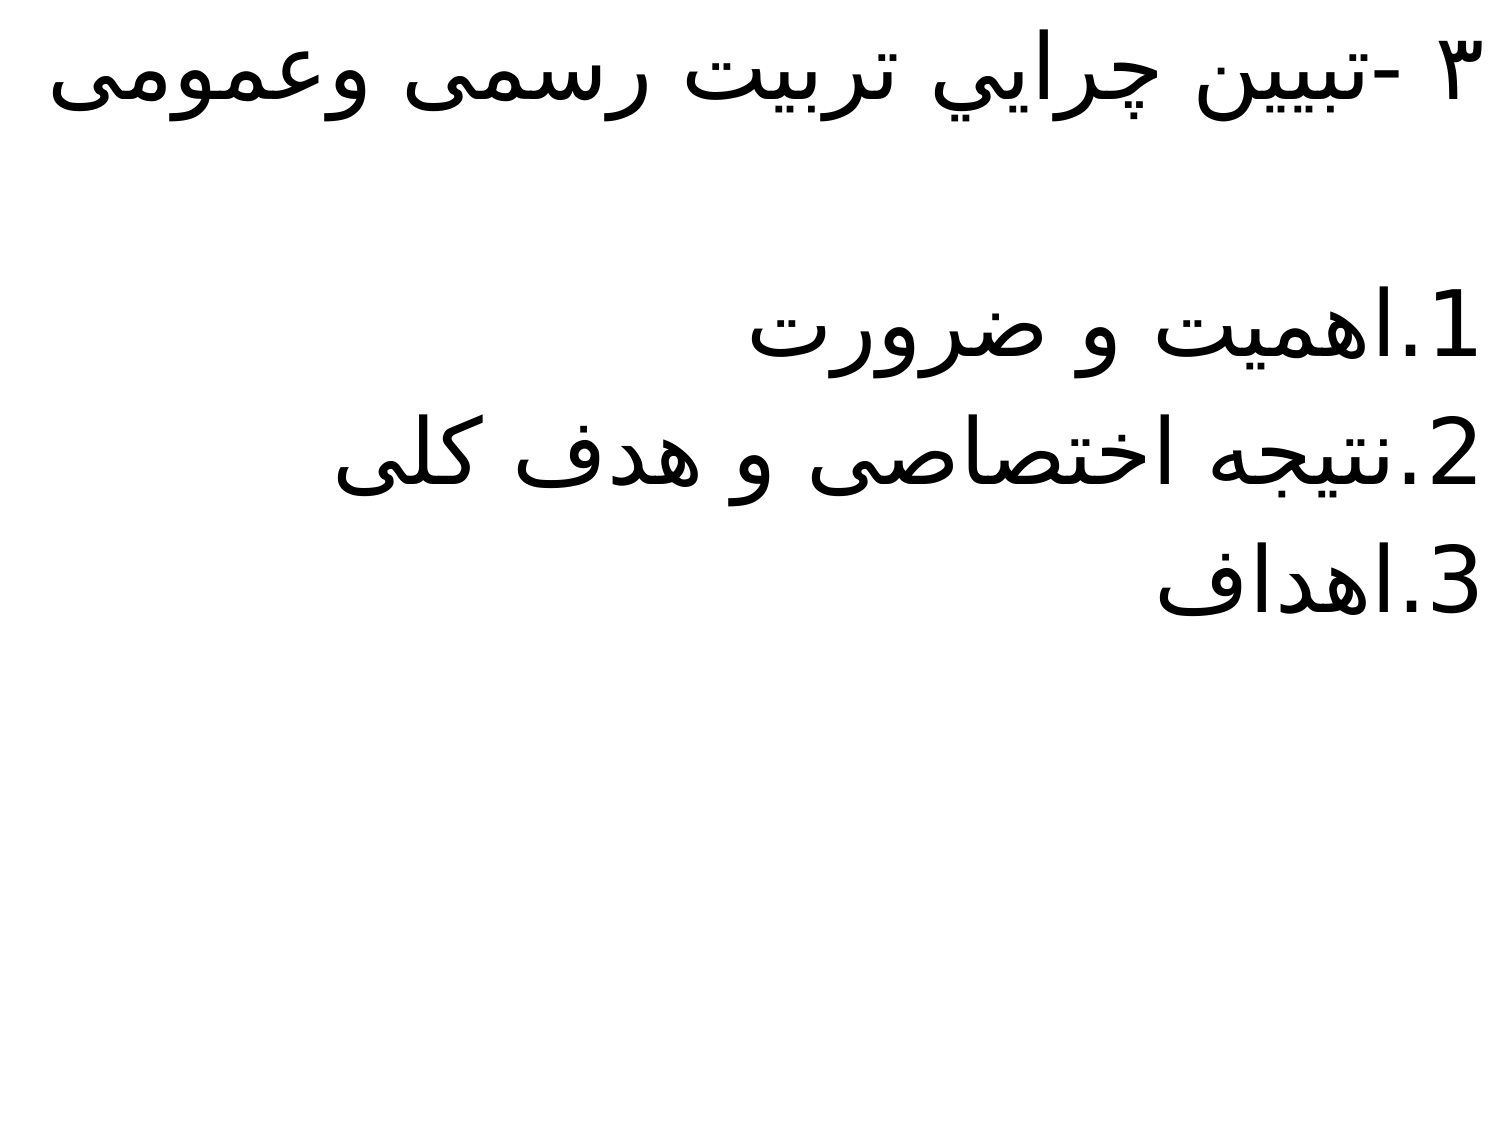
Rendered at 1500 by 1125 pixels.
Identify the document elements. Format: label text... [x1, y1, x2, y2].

list ٣ -تبيين چرايي تربيت رسمی وعمومی 1.اهميت و ضرورت 2.نتيجه اختصاصی و هدف کلی 3.اهداف [0, 0, 1500, 1125]
